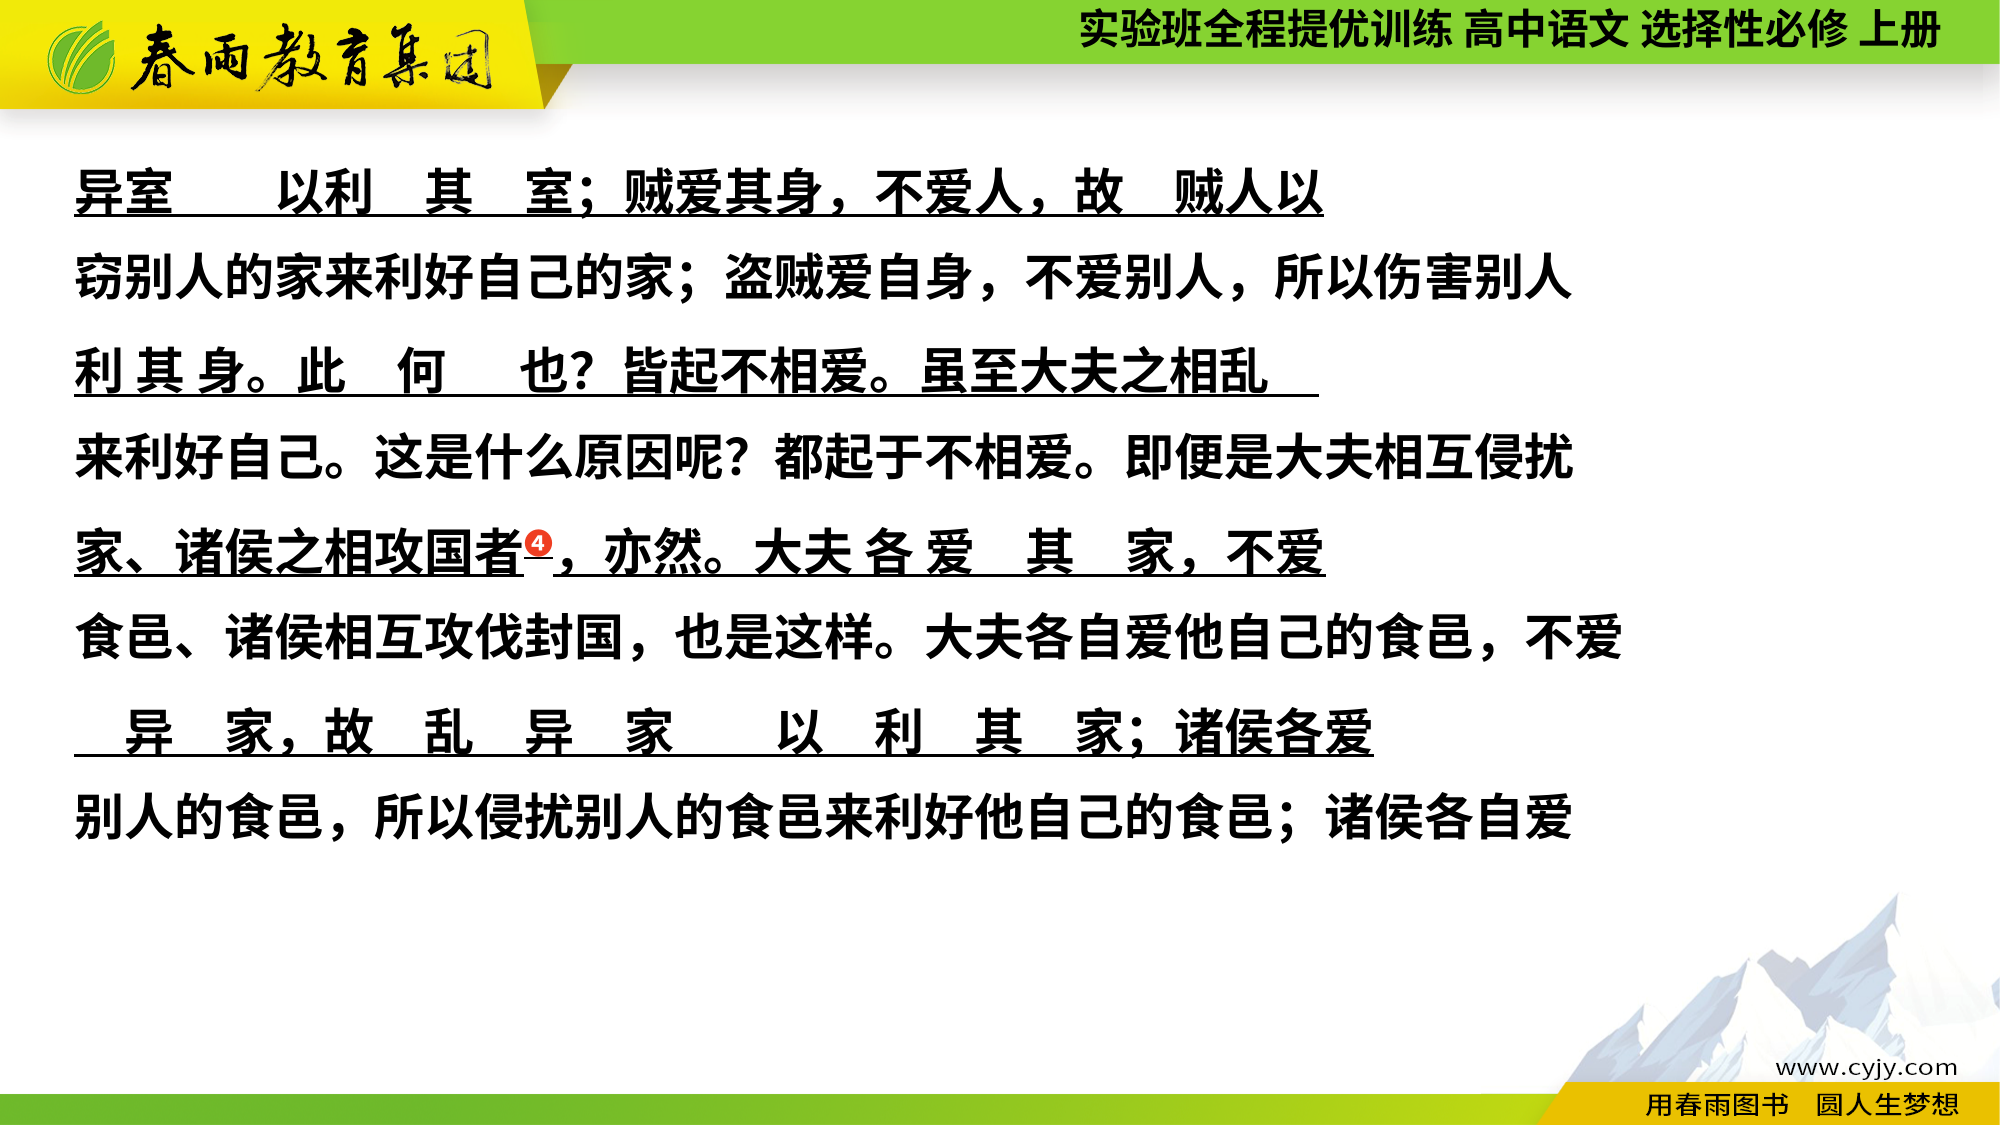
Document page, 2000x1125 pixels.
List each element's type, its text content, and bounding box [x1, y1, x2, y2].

picture [0, 0, 2000, 1125]
text_box 窃别人的家来利好自己的家；盗贼爱自身，不爱别人，所以伤害别人 来利好自己。这是什么原因呢？都起于不相爱。即便是大夫相互侵扰 食邑、诸侯相互攻伐封国，也是这样。大夫各自爱他自己的食邑，不爱 别人的食邑，所以侵扰别人的食邑来利好他自己的食邑；诸侯各自爱 [59, 208, 1944, 853]
